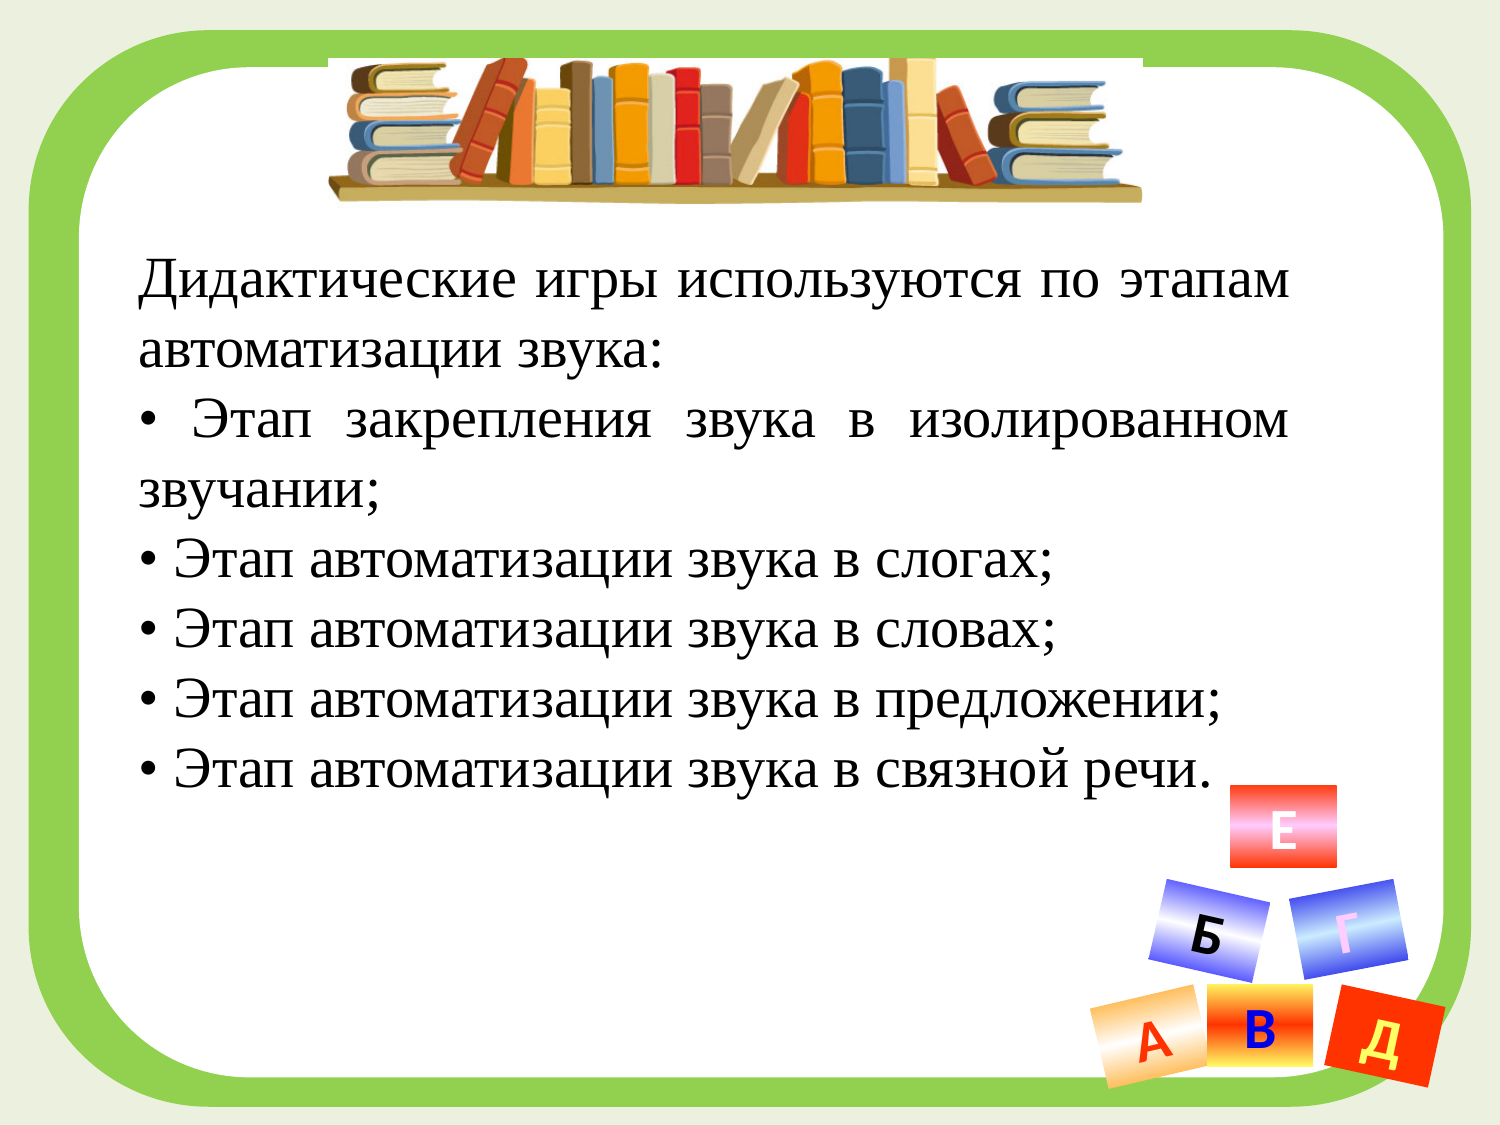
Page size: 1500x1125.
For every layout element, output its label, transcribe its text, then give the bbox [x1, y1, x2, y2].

text_box [29, 30, 1471, 1106]
text_box Д [1324, 984, 1446, 1088]
text_box В [1207, 984, 1314, 1067]
text_box Дидактические игры используются по этапам автоматизации звука: • Этап закрепления звука в изолированном звучании; • Этап автоматизации звука в слогах; • Этап автоматизации звука в словах; • Этап автоматизации звука в предложении; • Этап автоматизации звука в связной речи. [123, 231, 1306, 852]
text_box [82, 70, 1441, 1075]
picture [327, 58, 1144, 223]
text_box А [1089, 984, 1207, 1089]
text_box Г [1289, 878, 1409, 980]
text_box Б [1148, 878, 1271, 983]
text_box Е [1230, 785, 1337, 868]
